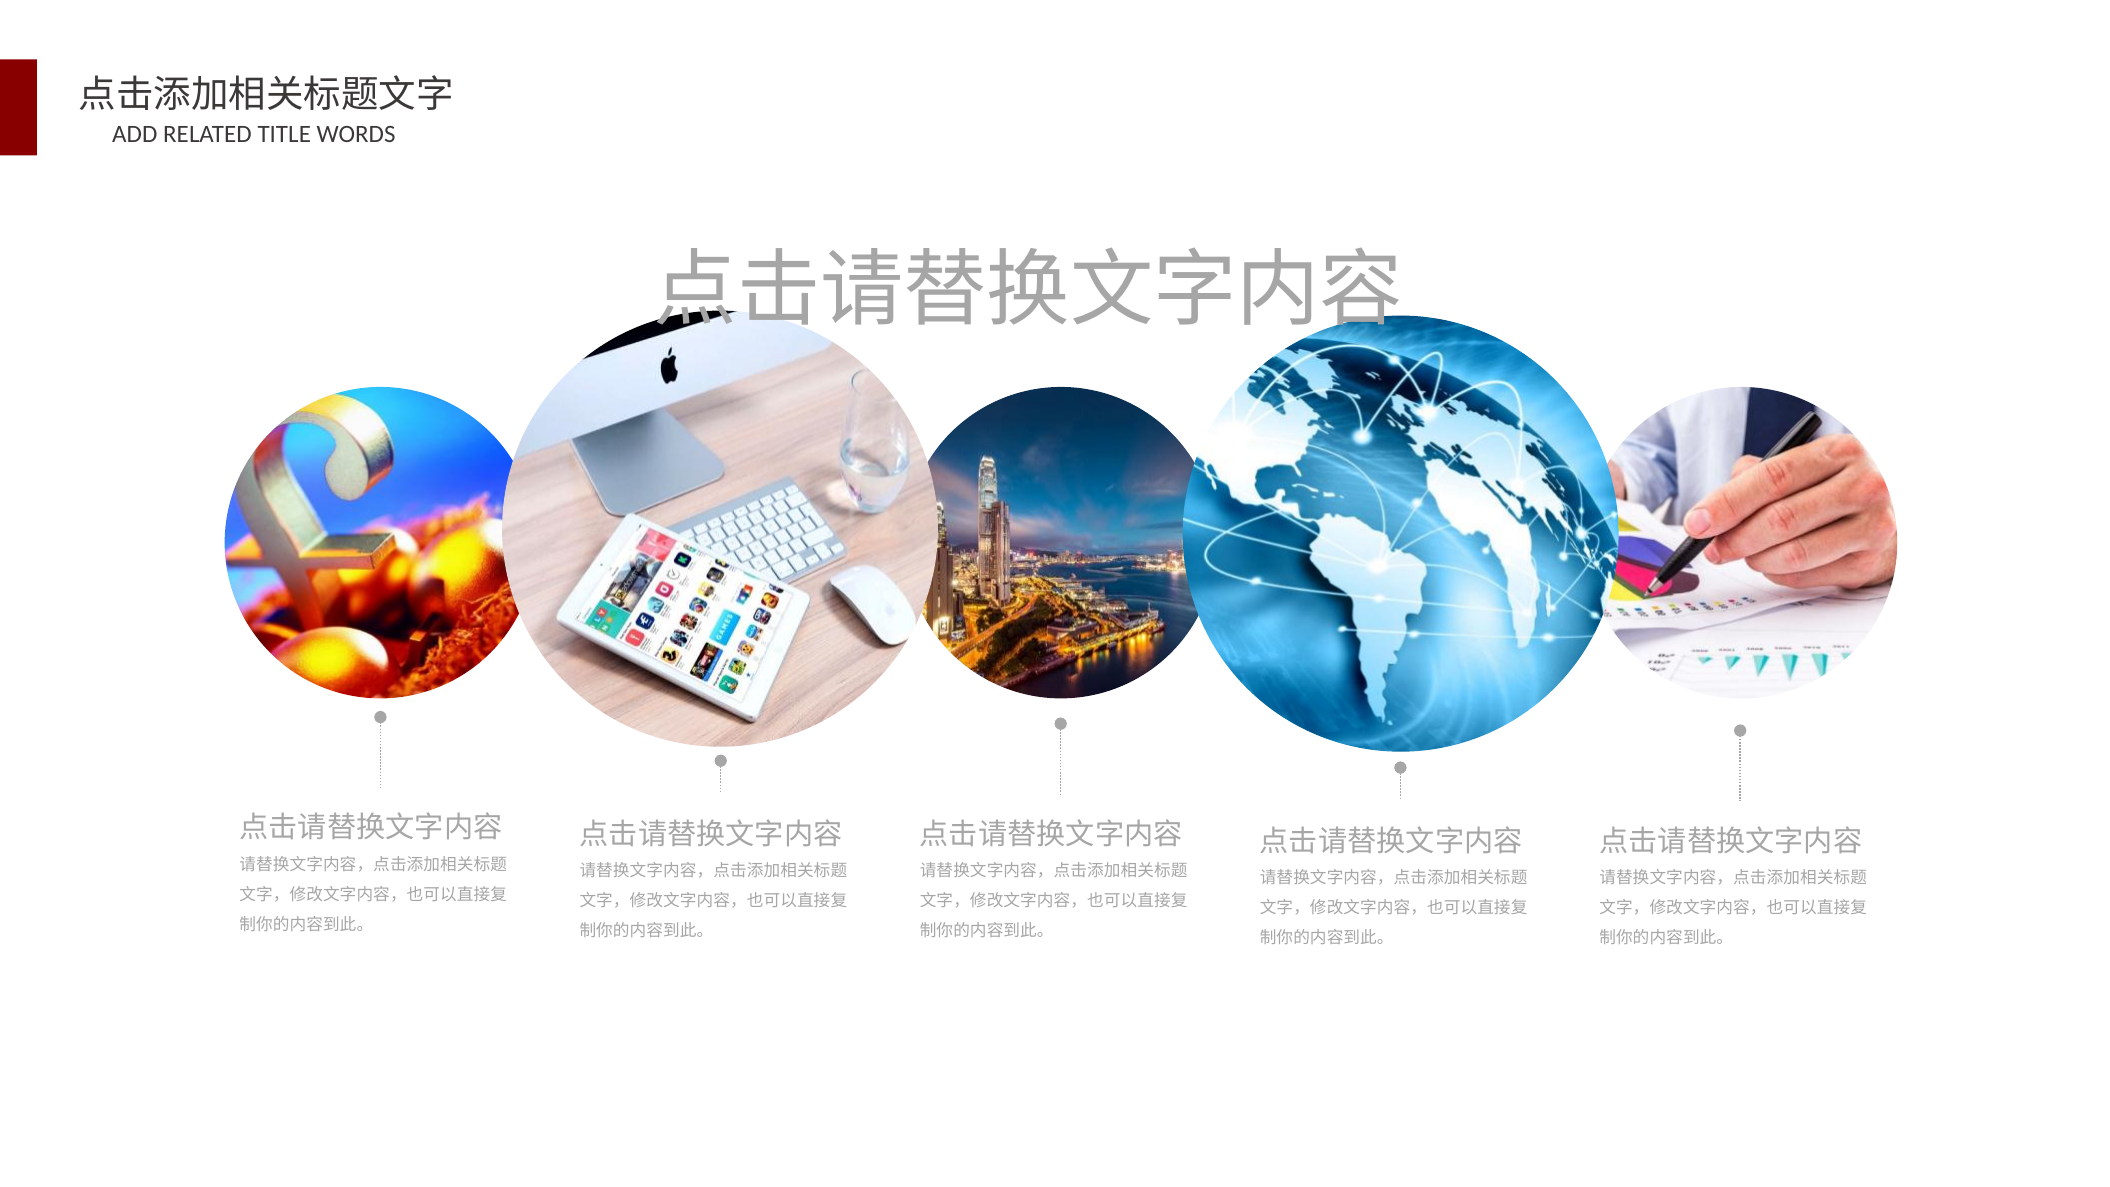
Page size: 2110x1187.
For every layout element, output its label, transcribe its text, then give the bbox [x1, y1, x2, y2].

text_box [922, 385, 1198, 700]
text_box 点击请替换文字内容 请替换文字内容，点击添加相关标题文字，修改文字内容，也可以直接复制你的内容到此。 [904, 787, 1217, 950]
text_box [1181, 326, 1620, 753]
text_box 点击请替换文字内容 请替换文字内容，点击添加相关标题文字，修改文字内容，也可以直接复制你的内容到此。 [1584, 794, 1897, 957]
text_box 点击请替换文字内容 请替换文字内容，点击添加相关标题文字，修改文字内容，也可以直接复制你的内容到此。 [1244, 794, 1557, 957]
text_box ADD RELATED TITLE WORDS [96, 109, 413, 156]
text_box 点击请替换文字内容 [639, 178, 1471, 343]
text_box [501, 325, 940, 748]
text_box 点击添加相关标题文字 [62, 61, 470, 123]
text_box 点击请替换文字内容 请替换文字内容，点击添加相关标题文字，修改文字内容，也可以直接复制你的内容到此。 [564, 787, 877, 950]
text_box [1604, 385, 1899, 700]
text_box 点击请替换文字内容 请替换文字内容，点击添加相关标题文字，修改文字内容，也可以直接复制你的内容到此。 [224, 781, 537, 944]
text_box [223, 385, 519, 700]
